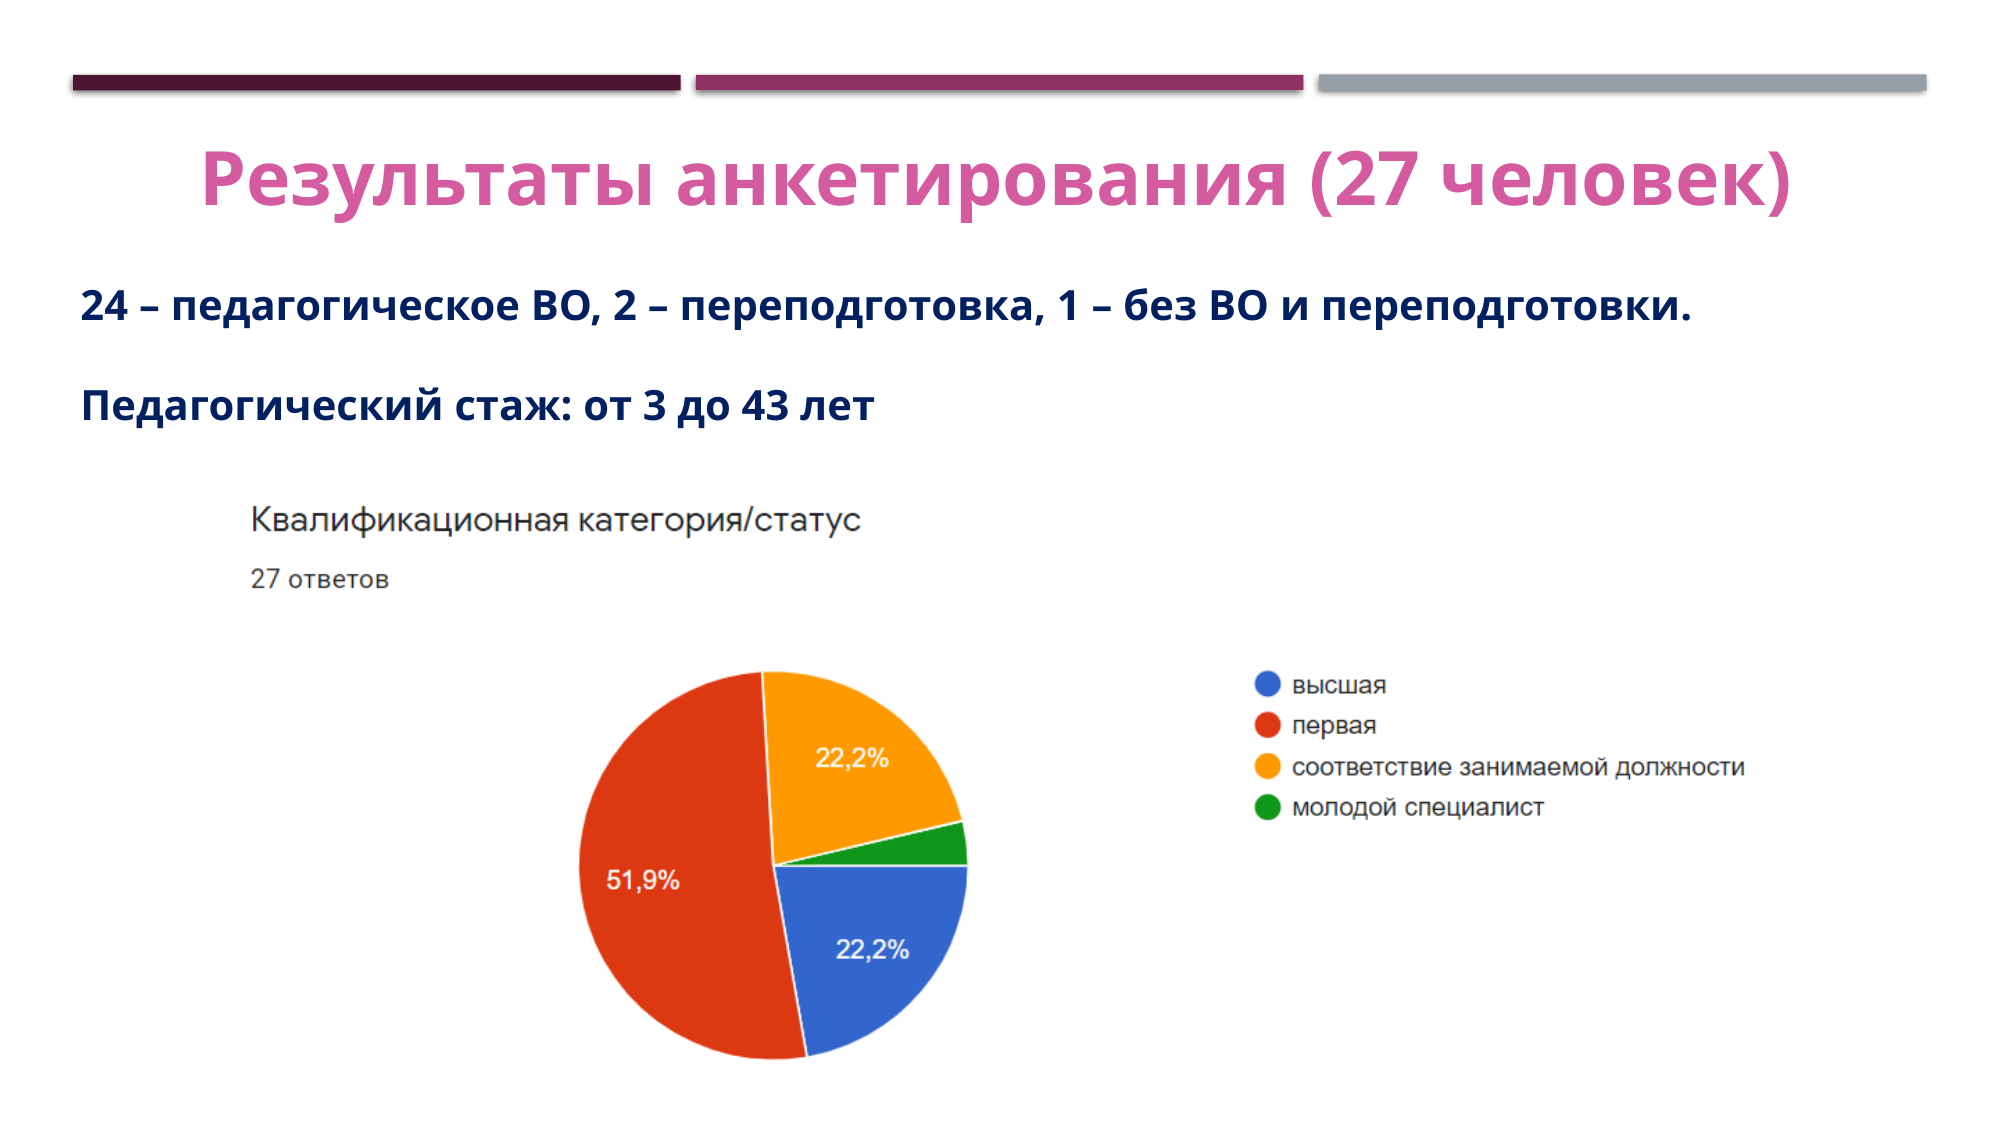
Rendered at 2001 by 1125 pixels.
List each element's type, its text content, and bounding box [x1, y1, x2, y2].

text_box 24 – педагогическое ВО, 2 – переподготовка, 1 – без ВО и переподготовки. Педагогический стаж: от 3 до 43 лет [65, 271, 1927, 437]
text_box Результаты анкетирования (27 человек) [65, 122, 1927, 228]
picture [234, 490, 1758, 1081]
